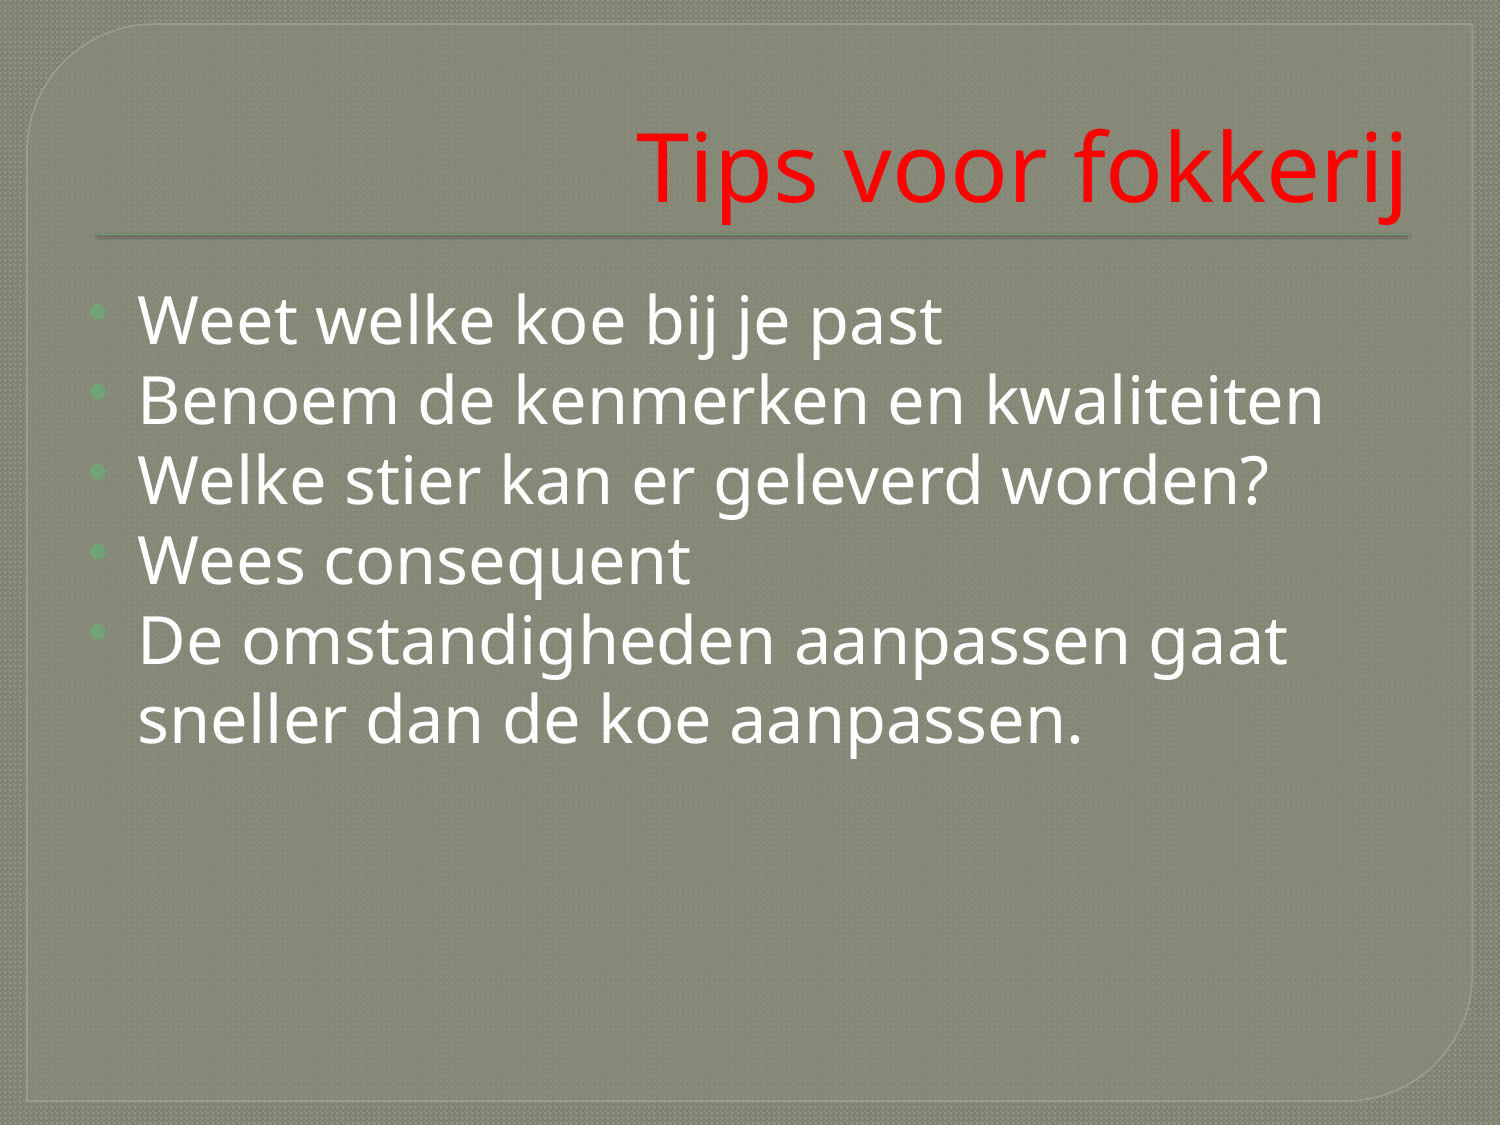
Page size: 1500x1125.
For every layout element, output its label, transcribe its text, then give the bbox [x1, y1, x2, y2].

list Weet welke koe bij je past Benoem de kenmerken en kwaliteiten Welke stier kan er geleverd worden? Wees consequent De omstandigheden aanpassen gaat sneller dan de koe aanpassen. [74, 269, 1426, 1013]
title Tips voor fokkerij [75, 41, 1425, 230]
